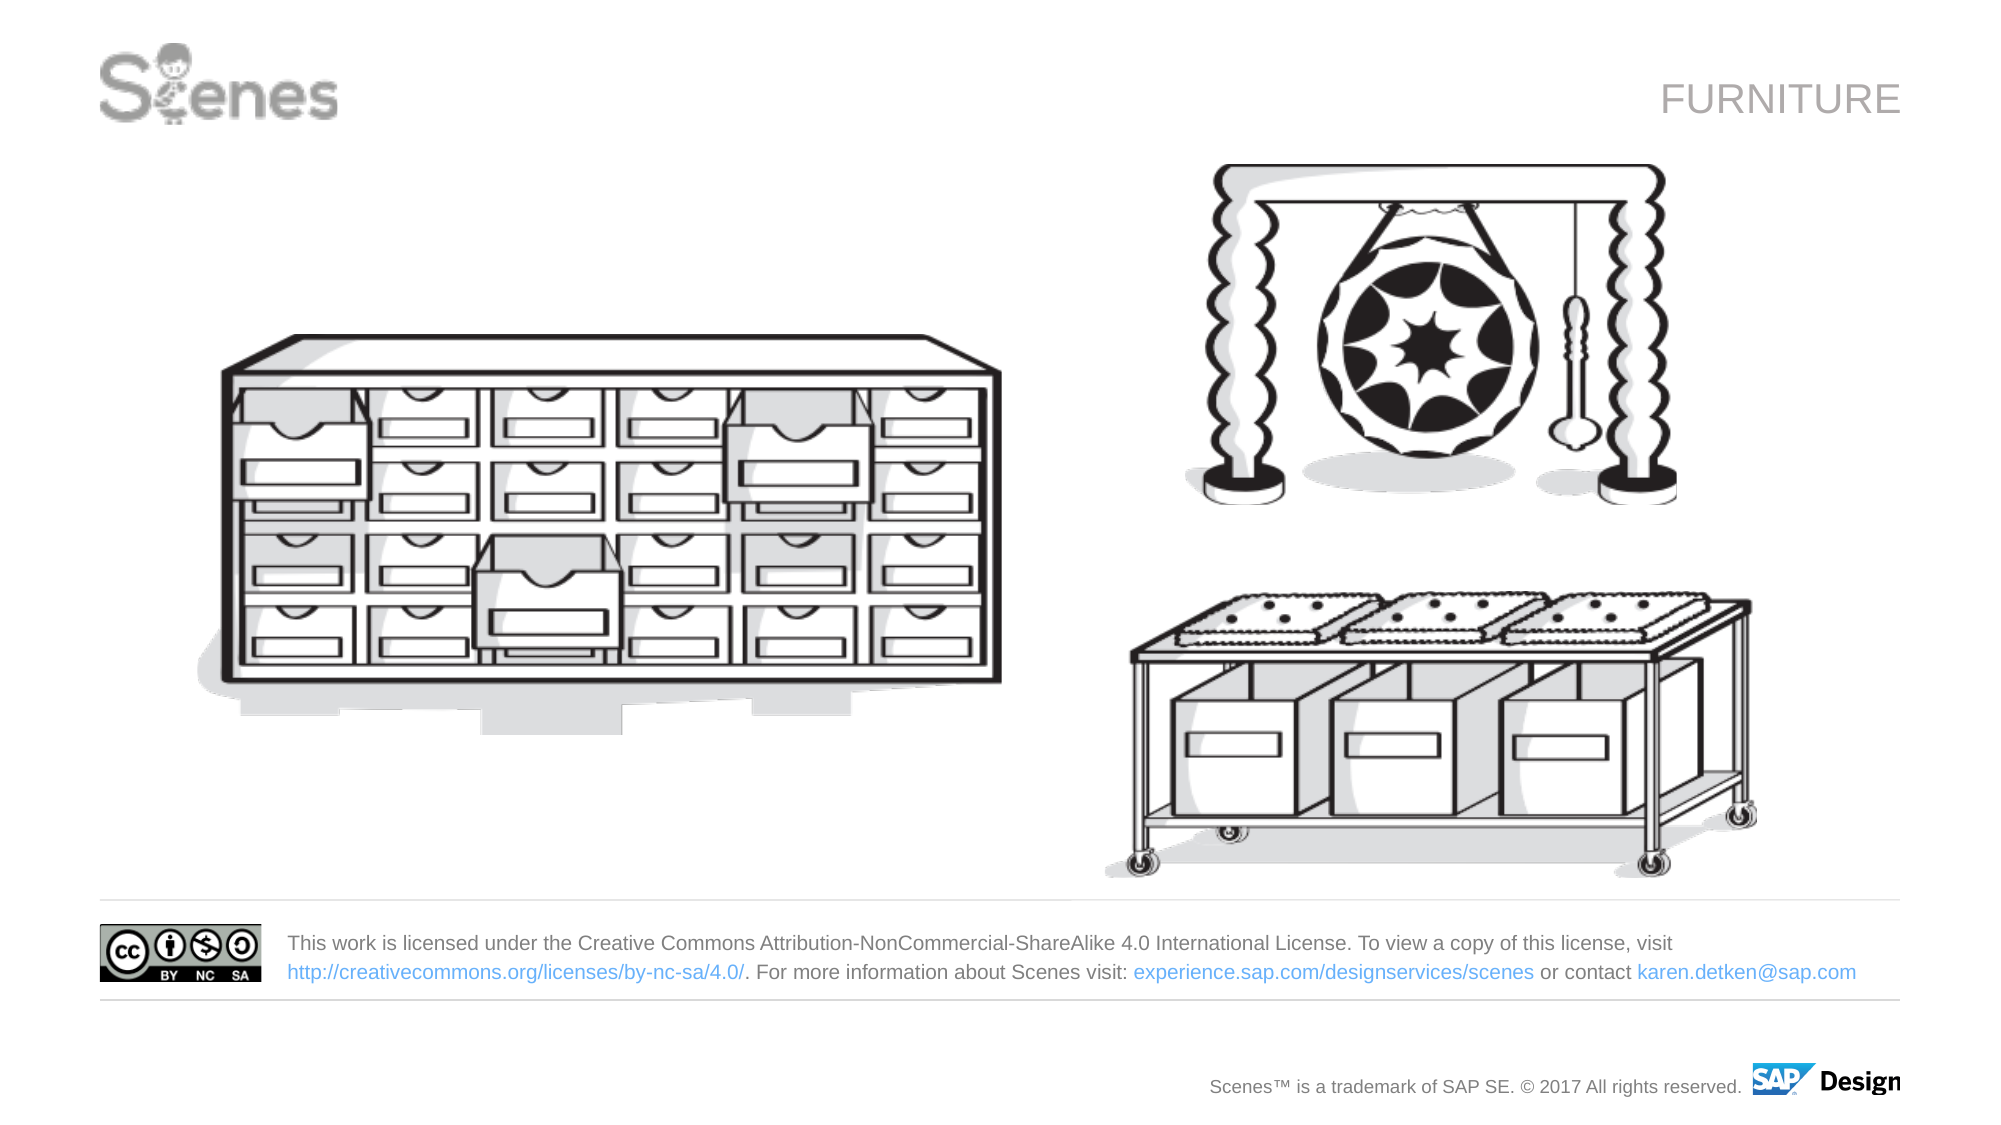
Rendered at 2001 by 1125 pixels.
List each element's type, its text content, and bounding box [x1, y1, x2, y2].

picture [197, 334, 1002, 735]
picture [1184, 164, 1677, 505]
title FURNITURE [1001, 77, 1902, 116]
picture [1104, 591, 1757, 878]
